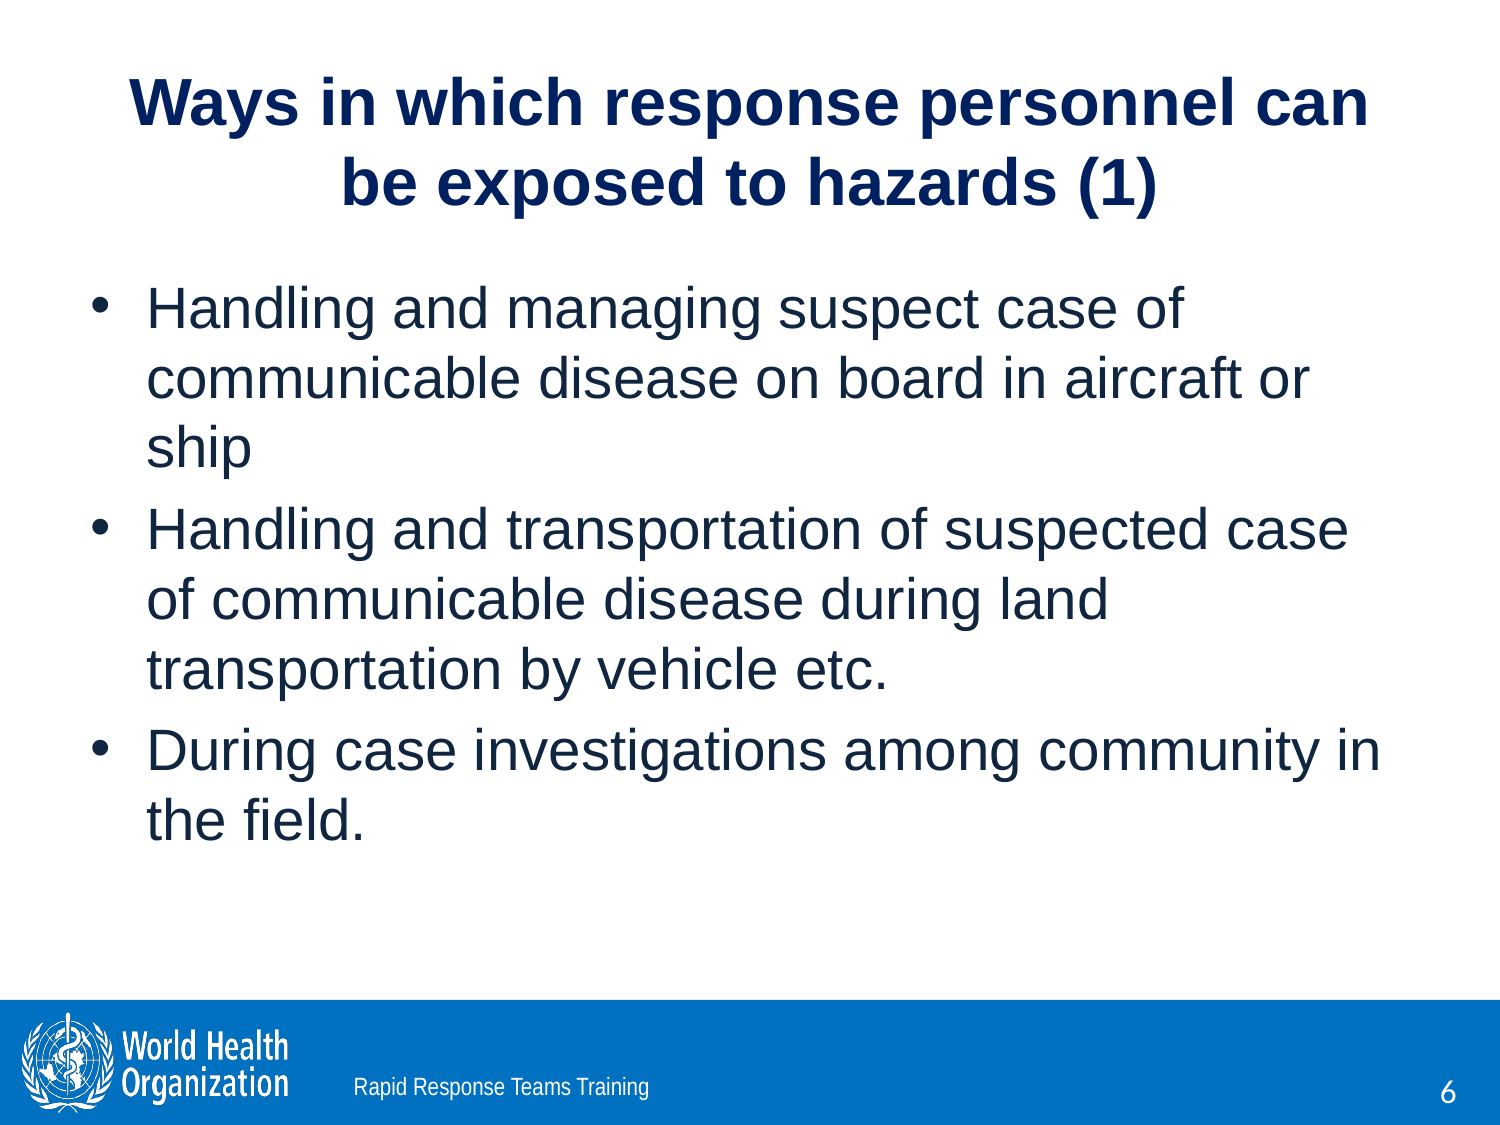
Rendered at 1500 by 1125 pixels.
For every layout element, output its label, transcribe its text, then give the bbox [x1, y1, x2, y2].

picture [21, 1012, 288, 1113]
title Ways in which response personnel can be exposed to hazards (1) [75, 45, 1425, 233]
list Handling and managing suspect case of communicable disease on board in aircraft or ship Handling and transportation of suspected case of communicable disease during land transportation by vehicle etc. During case investigations among community in the field. [75, 262, 1425, 1035]
